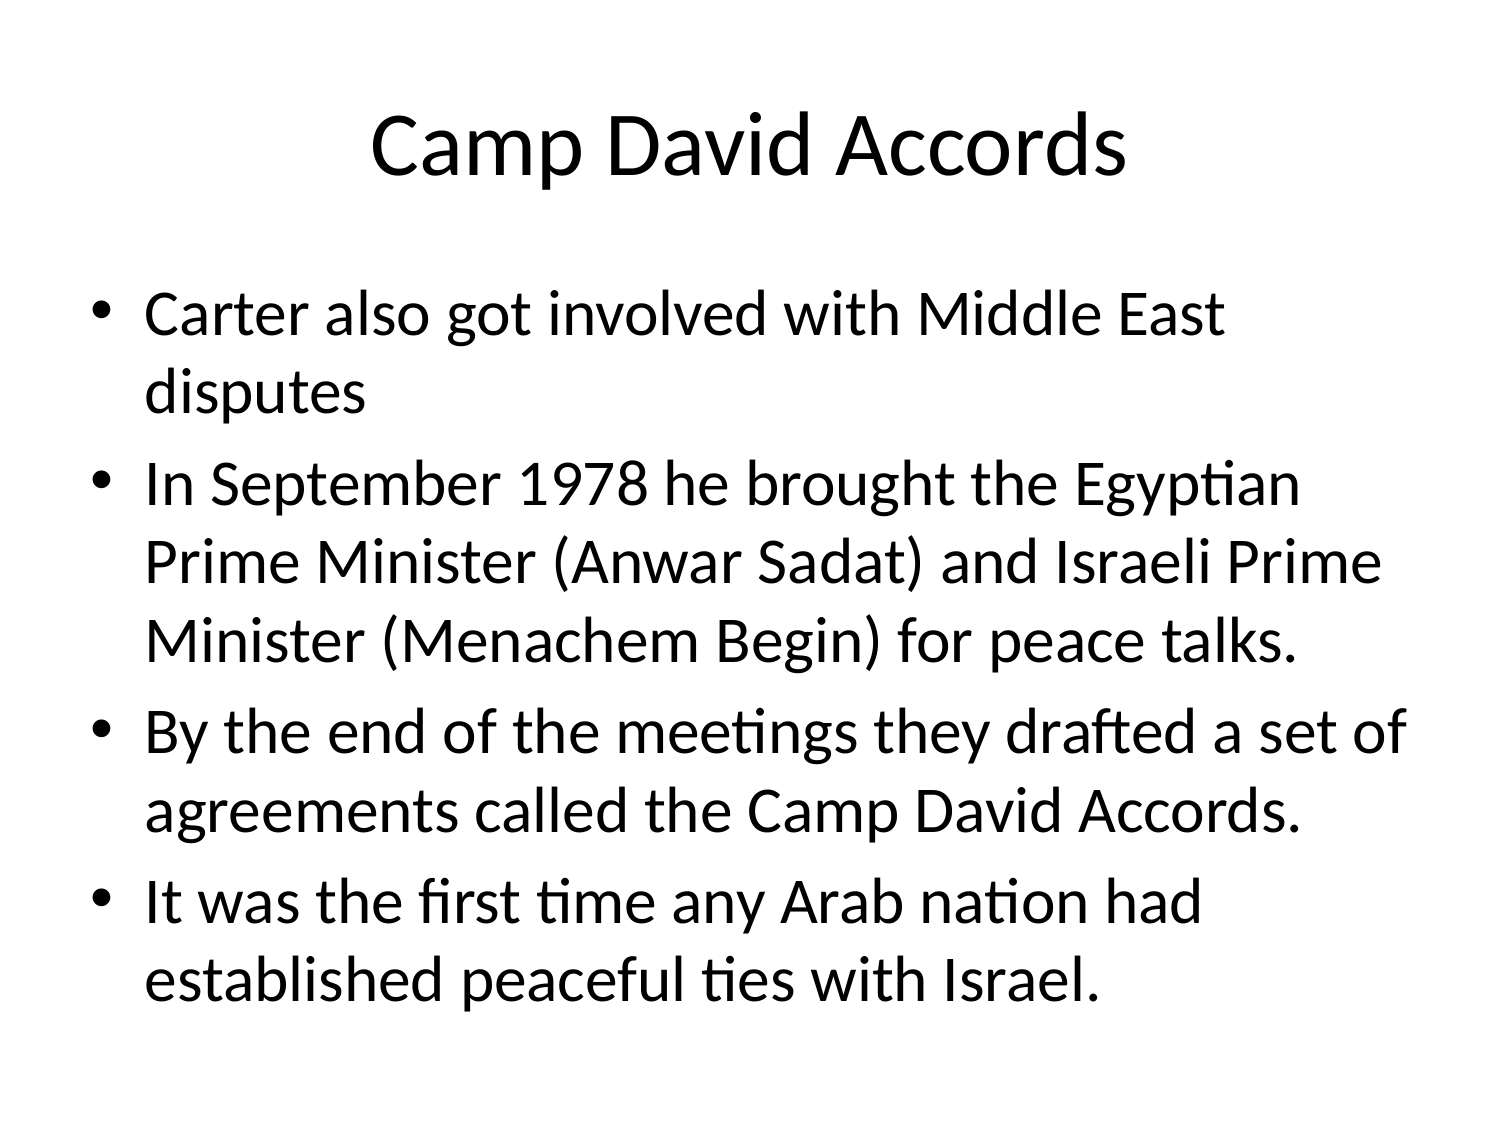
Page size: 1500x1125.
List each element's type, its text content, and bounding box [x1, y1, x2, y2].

title Camp David Accords [75, 45, 1425, 233]
list Carter also got involved with Middle East disputes In September 1978 he brought the Egyptian Prime Minister (Anwar Sadat) and Israeli Prime Minister (Menachem Begin) for peace talks. By the end of the meetings they drafted a set of agreements called the Camp David Accords. It was the first time any Arab nation had established peaceful ties with Israel. [75, 262, 1425, 1100]
